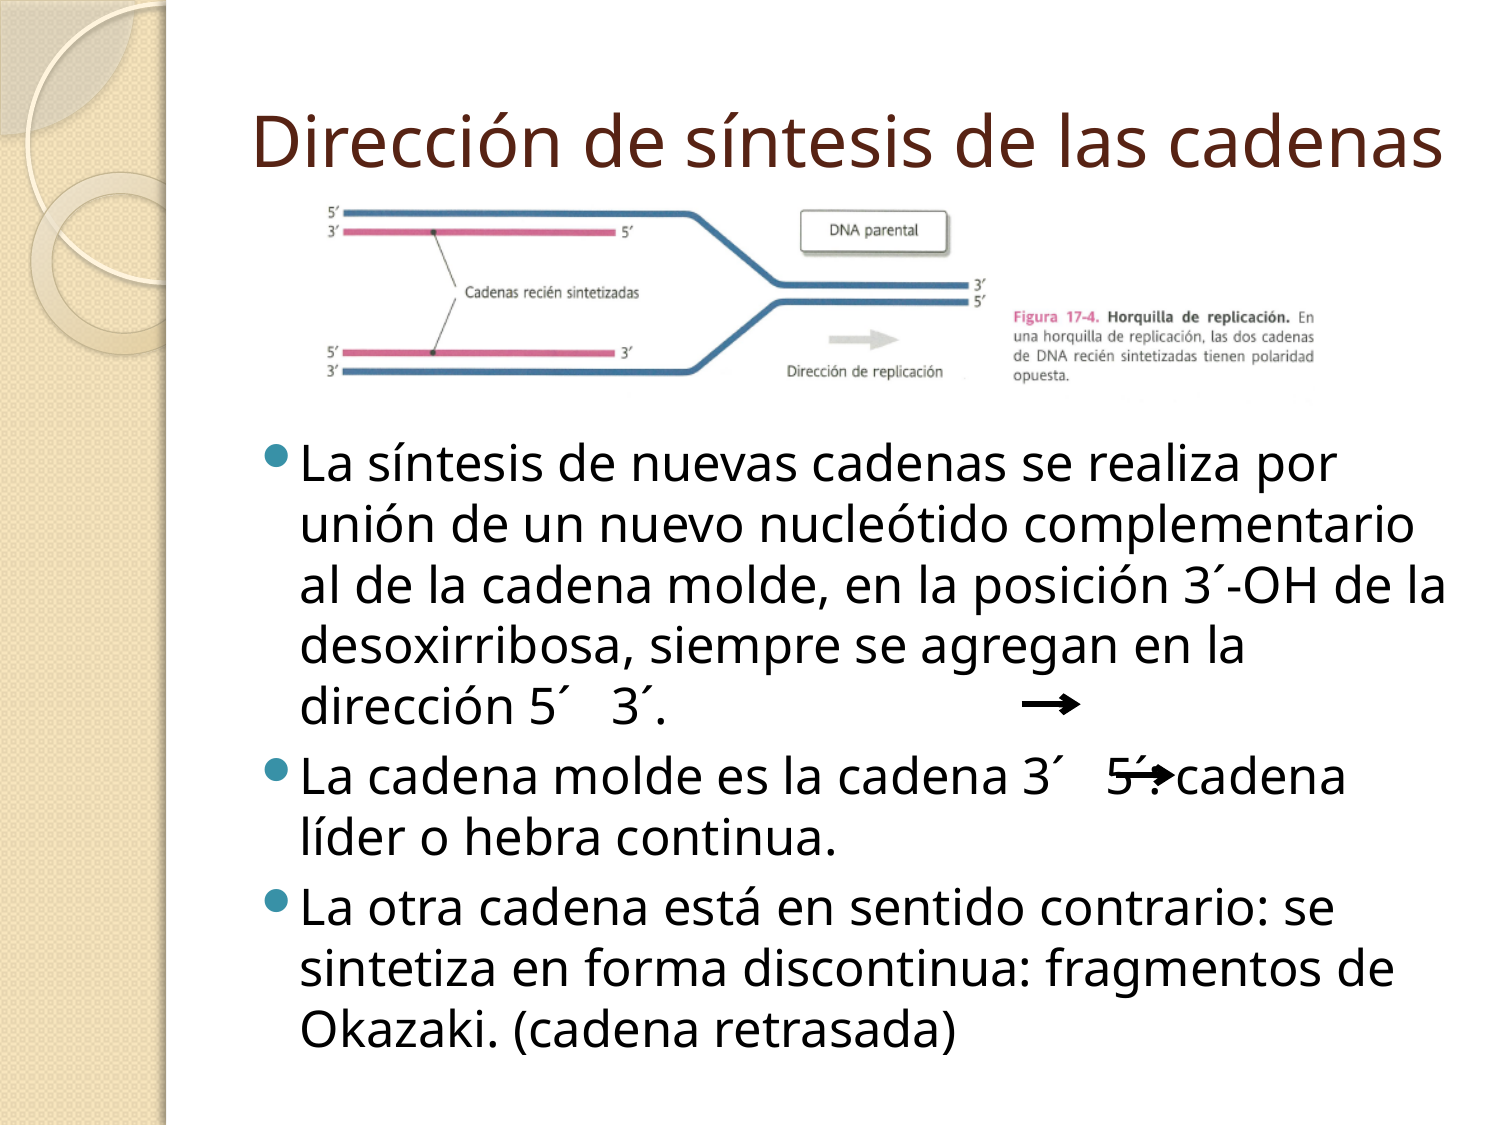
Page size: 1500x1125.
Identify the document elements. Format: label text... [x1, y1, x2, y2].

picture [300, 184, 1353, 406]
title Dirección de síntesis de las cadenas [235, 45, 1466, 233]
list La síntesis de nuevas cadenas se realiza por unión de un nuevo nucleótido complementario al de la cadena molde, en la posición 3´-OH de la desoxirribosa, siempre se agregan en la dirección 5´ 3´. La cadena molde es la cadena 3´ 5´: cadena líder o hebra continua. La otra cadena está en sentido contrario: se sintetiza en forma discontinua: fragmentos de Okazaki. (cadena retrasada) [235, 282, 1466, 1071]
